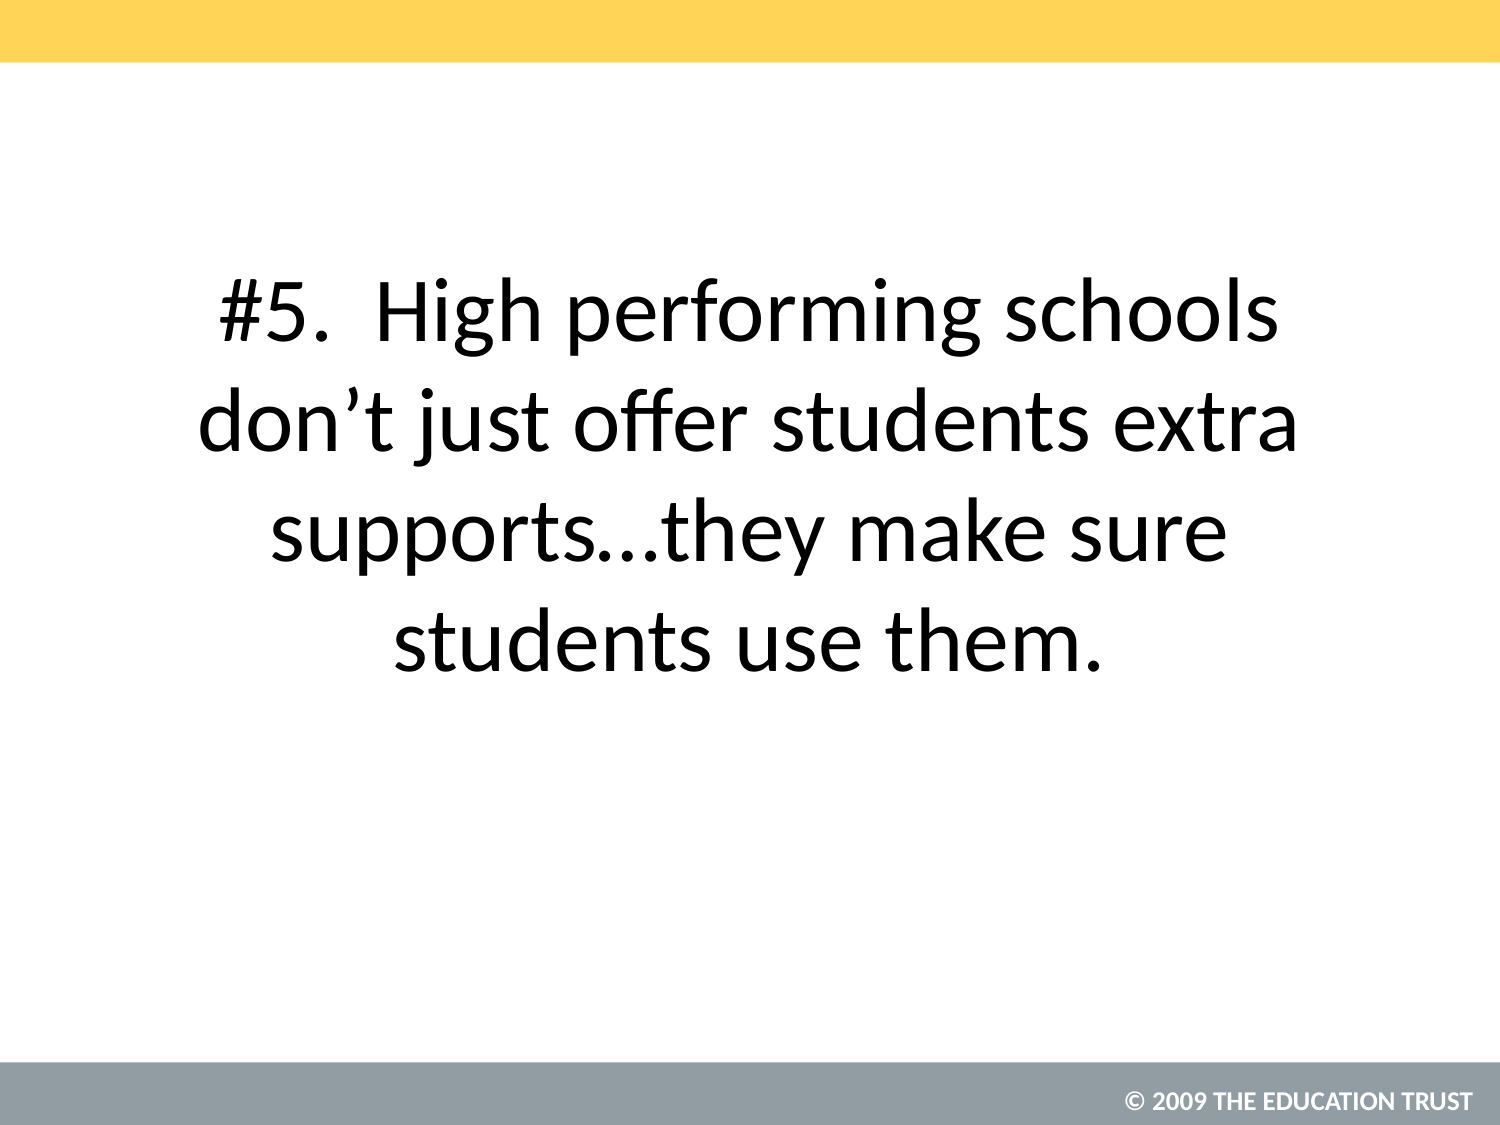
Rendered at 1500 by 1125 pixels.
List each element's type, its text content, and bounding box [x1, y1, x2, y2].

title #5. High performing schools don’t just offer students extra supports…they make sure students use them. [112, 349, 1388, 591]
